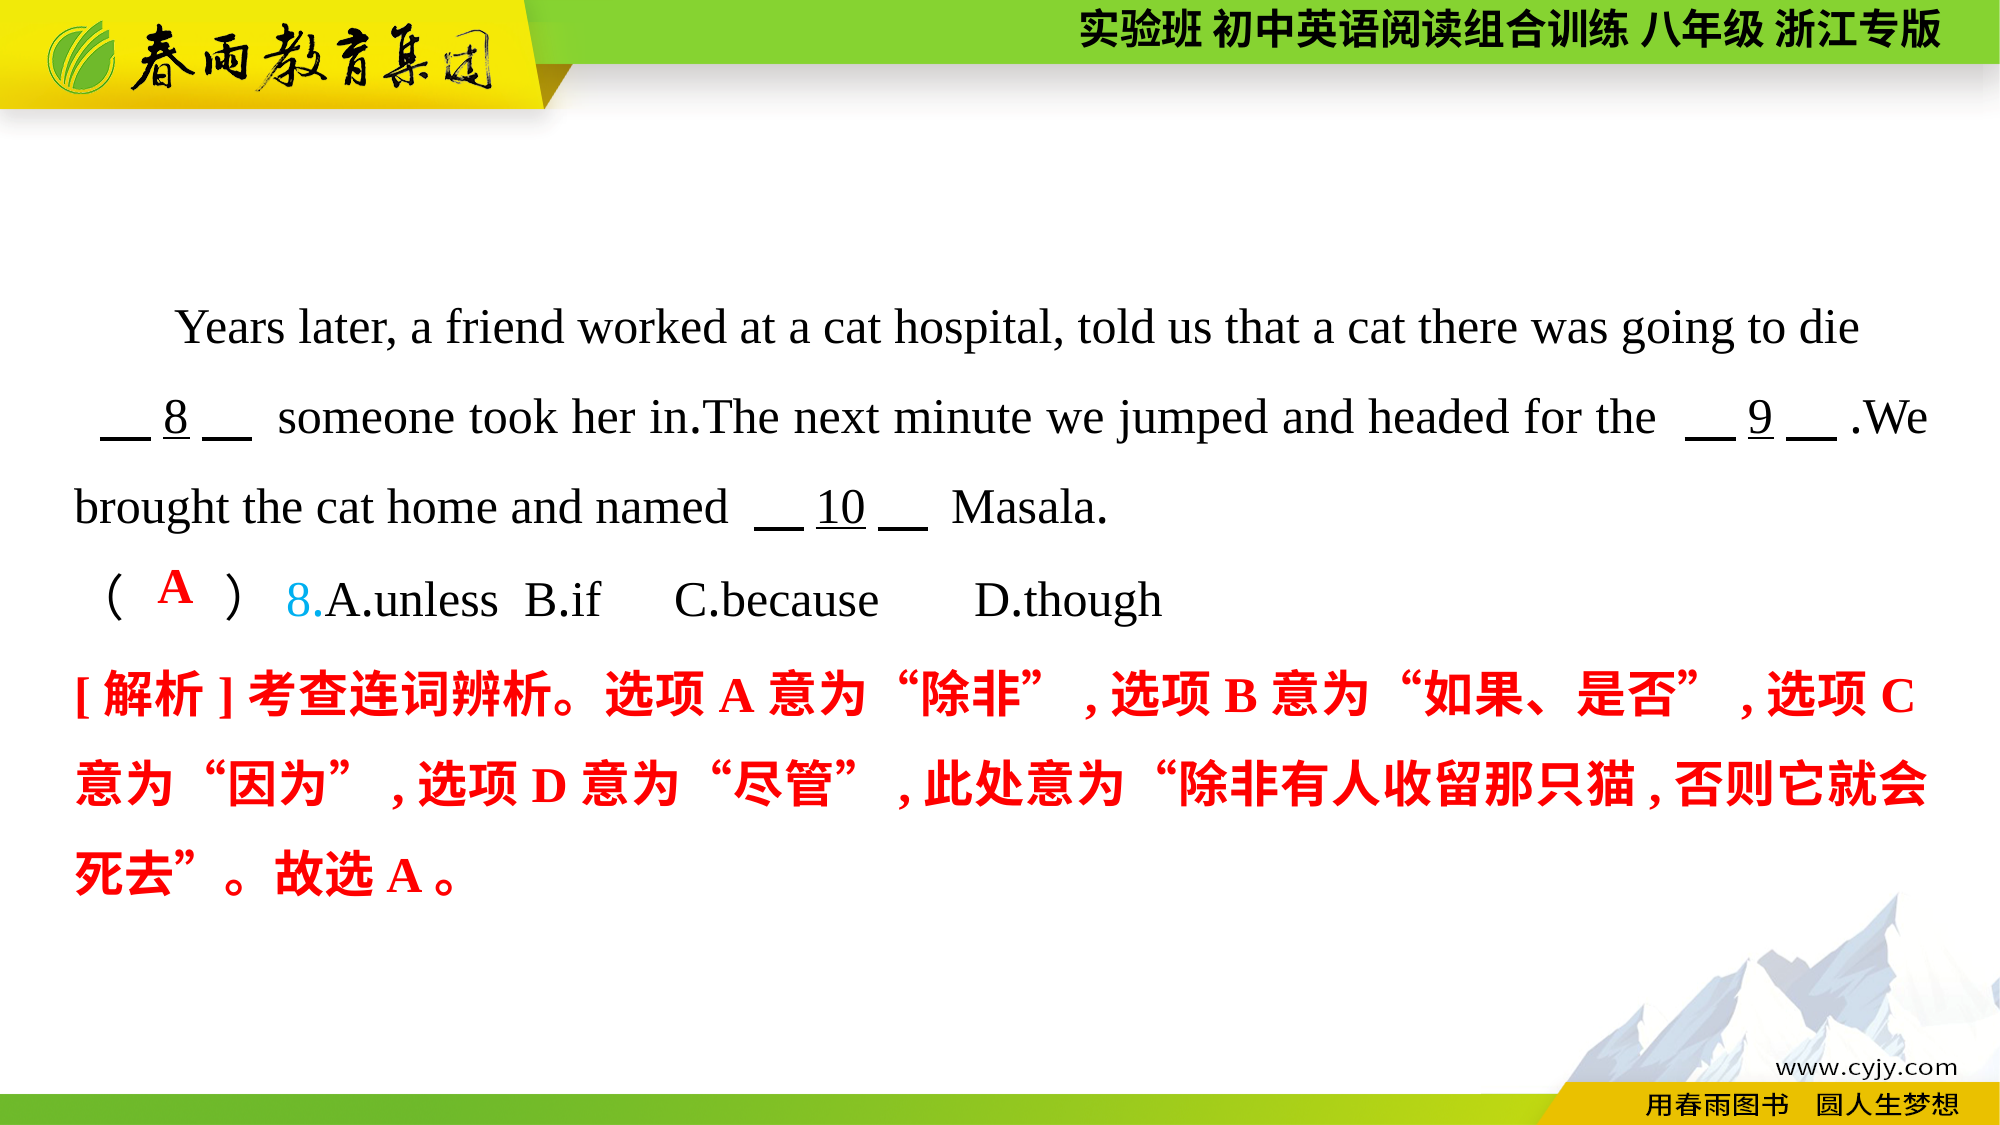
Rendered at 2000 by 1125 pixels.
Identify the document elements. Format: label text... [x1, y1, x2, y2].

text_box A [142, 546, 209, 622]
list Years later, a friend worked at a cat hospital, told us that a cat there was going to die 8 someone took her in.The next minute we jumped and headed for the 9 .We brought the cat home and named 10 Masala. [59, 255, 1944, 533]
picture [0, 0, 2000, 1125]
text_box [解析]考查连词辨析。选项A意为“除非”,选项B意为“如果、是否”,选项C意为“因为”,选项D意为“尽管”,此处意为“除非有人收留那只猫,否则它就会死去”。故选A。 [59, 634, 1944, 911]
text_box （ ）8.A.unless B.if C.because D.though [59, 533, 1944, 634]
